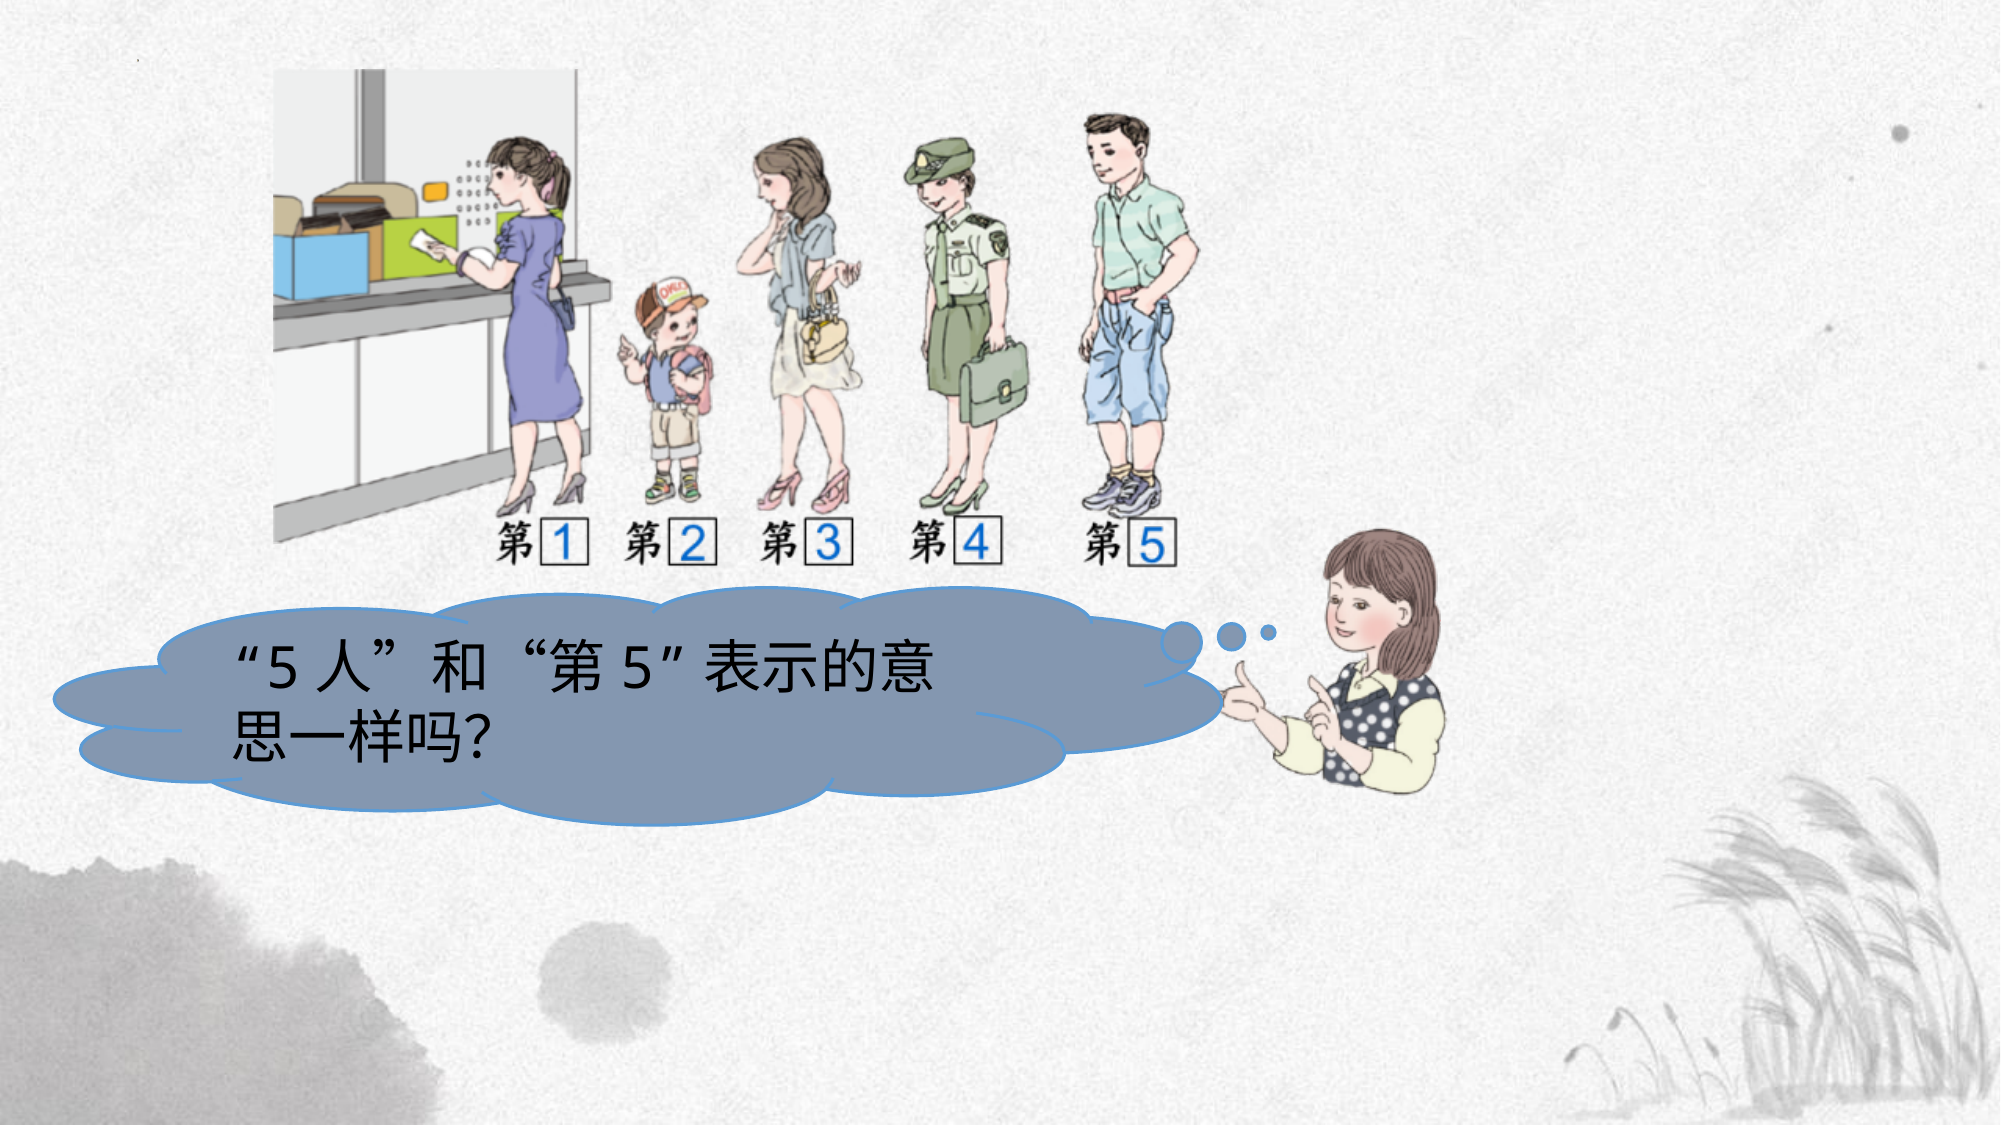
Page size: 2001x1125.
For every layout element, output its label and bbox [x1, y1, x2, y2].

picture [0, 0, 2001, 1125]
text_box [55, 526, 1455, 826]
